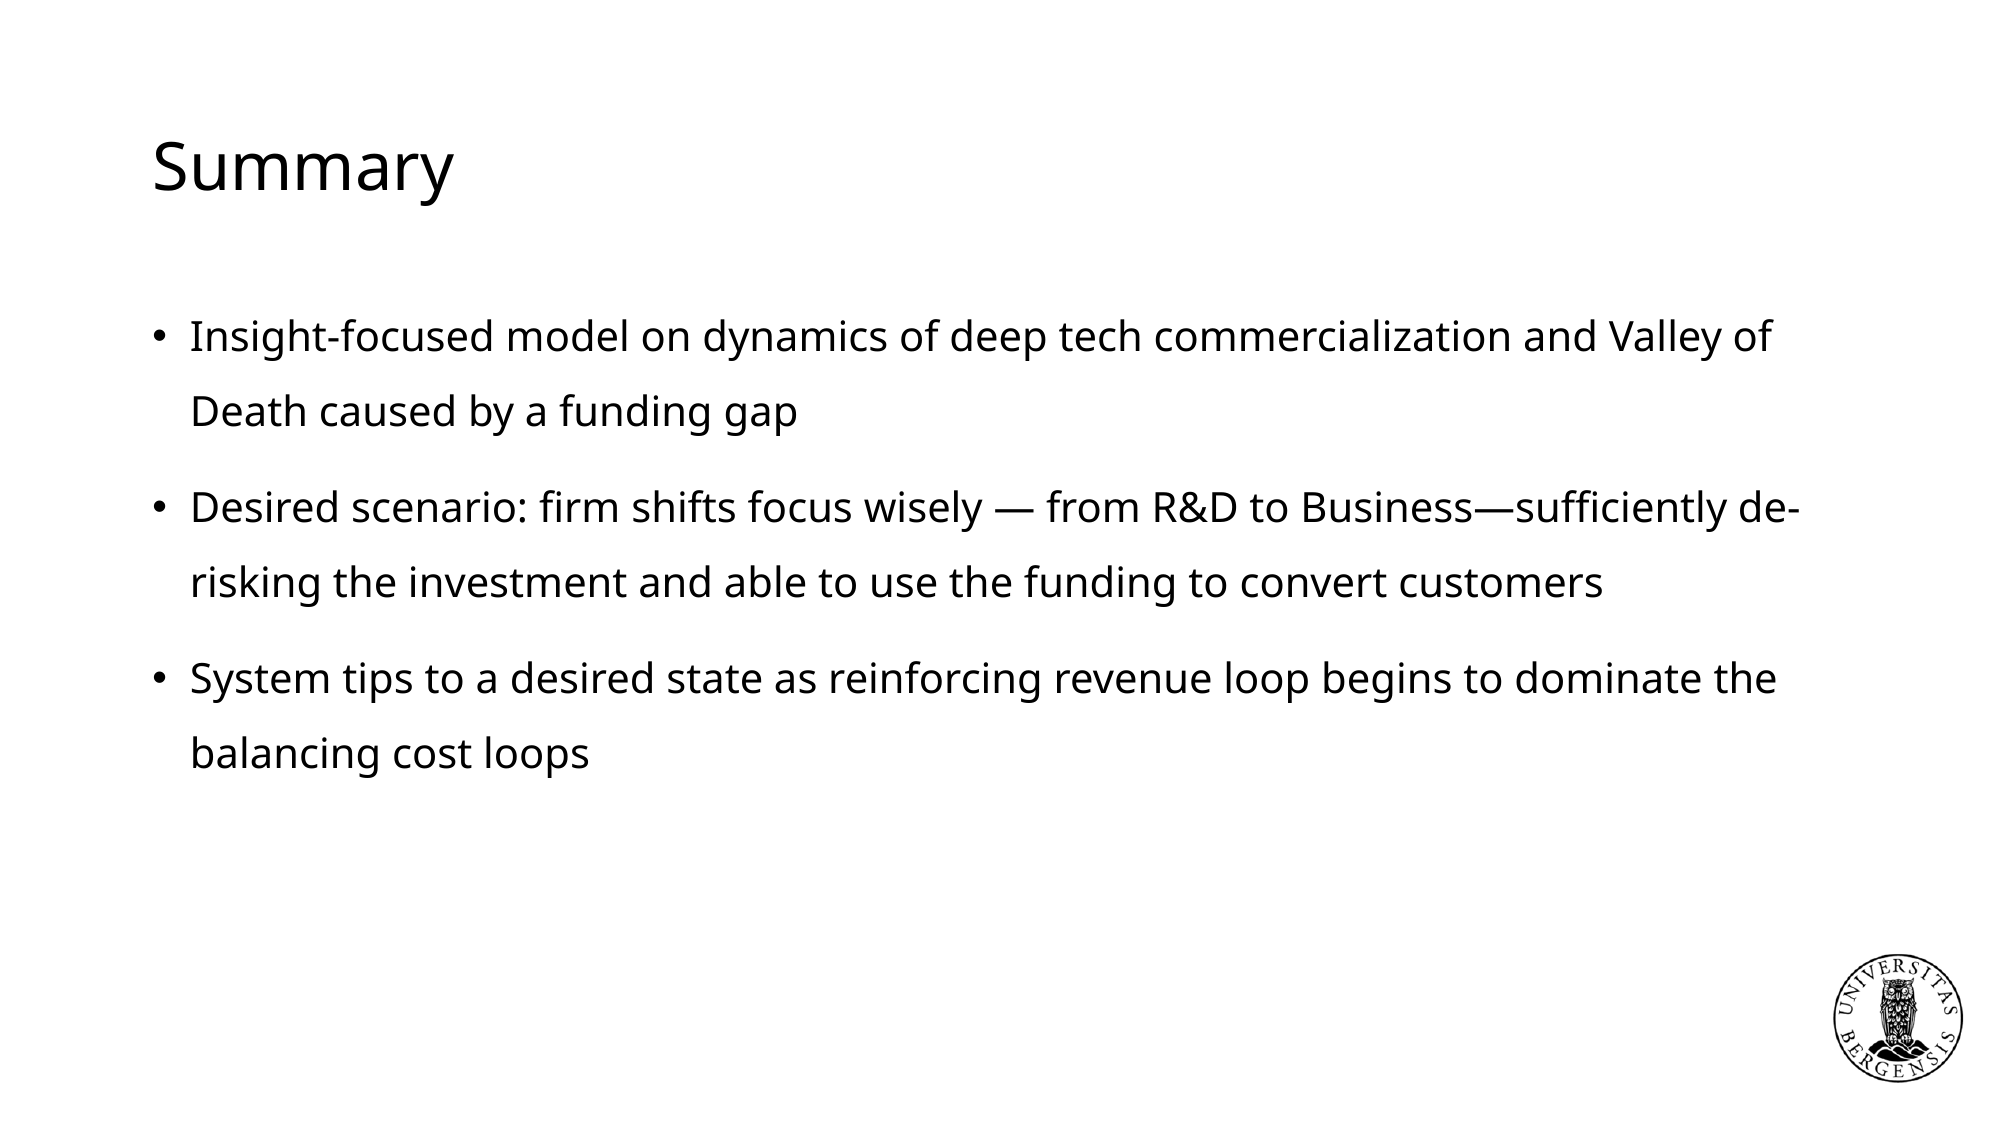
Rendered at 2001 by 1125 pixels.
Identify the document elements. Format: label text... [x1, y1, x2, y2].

title Summary [137, 59, 1863, 277]
list Insight-focused model on dynamics of deep tech commercialization and Valley of Death caused by a funding gap Desired scenario: firm shifts focus wisely — from R&D to Business—sufficiently de-risking the investment and able to use the funding to convert customers System tips to a desired state as reinforcing revenue loop begins to dominate the balancing cost loops [137, 277, 1863, 1014]
picture [1817, 950, 1979, 1095]
